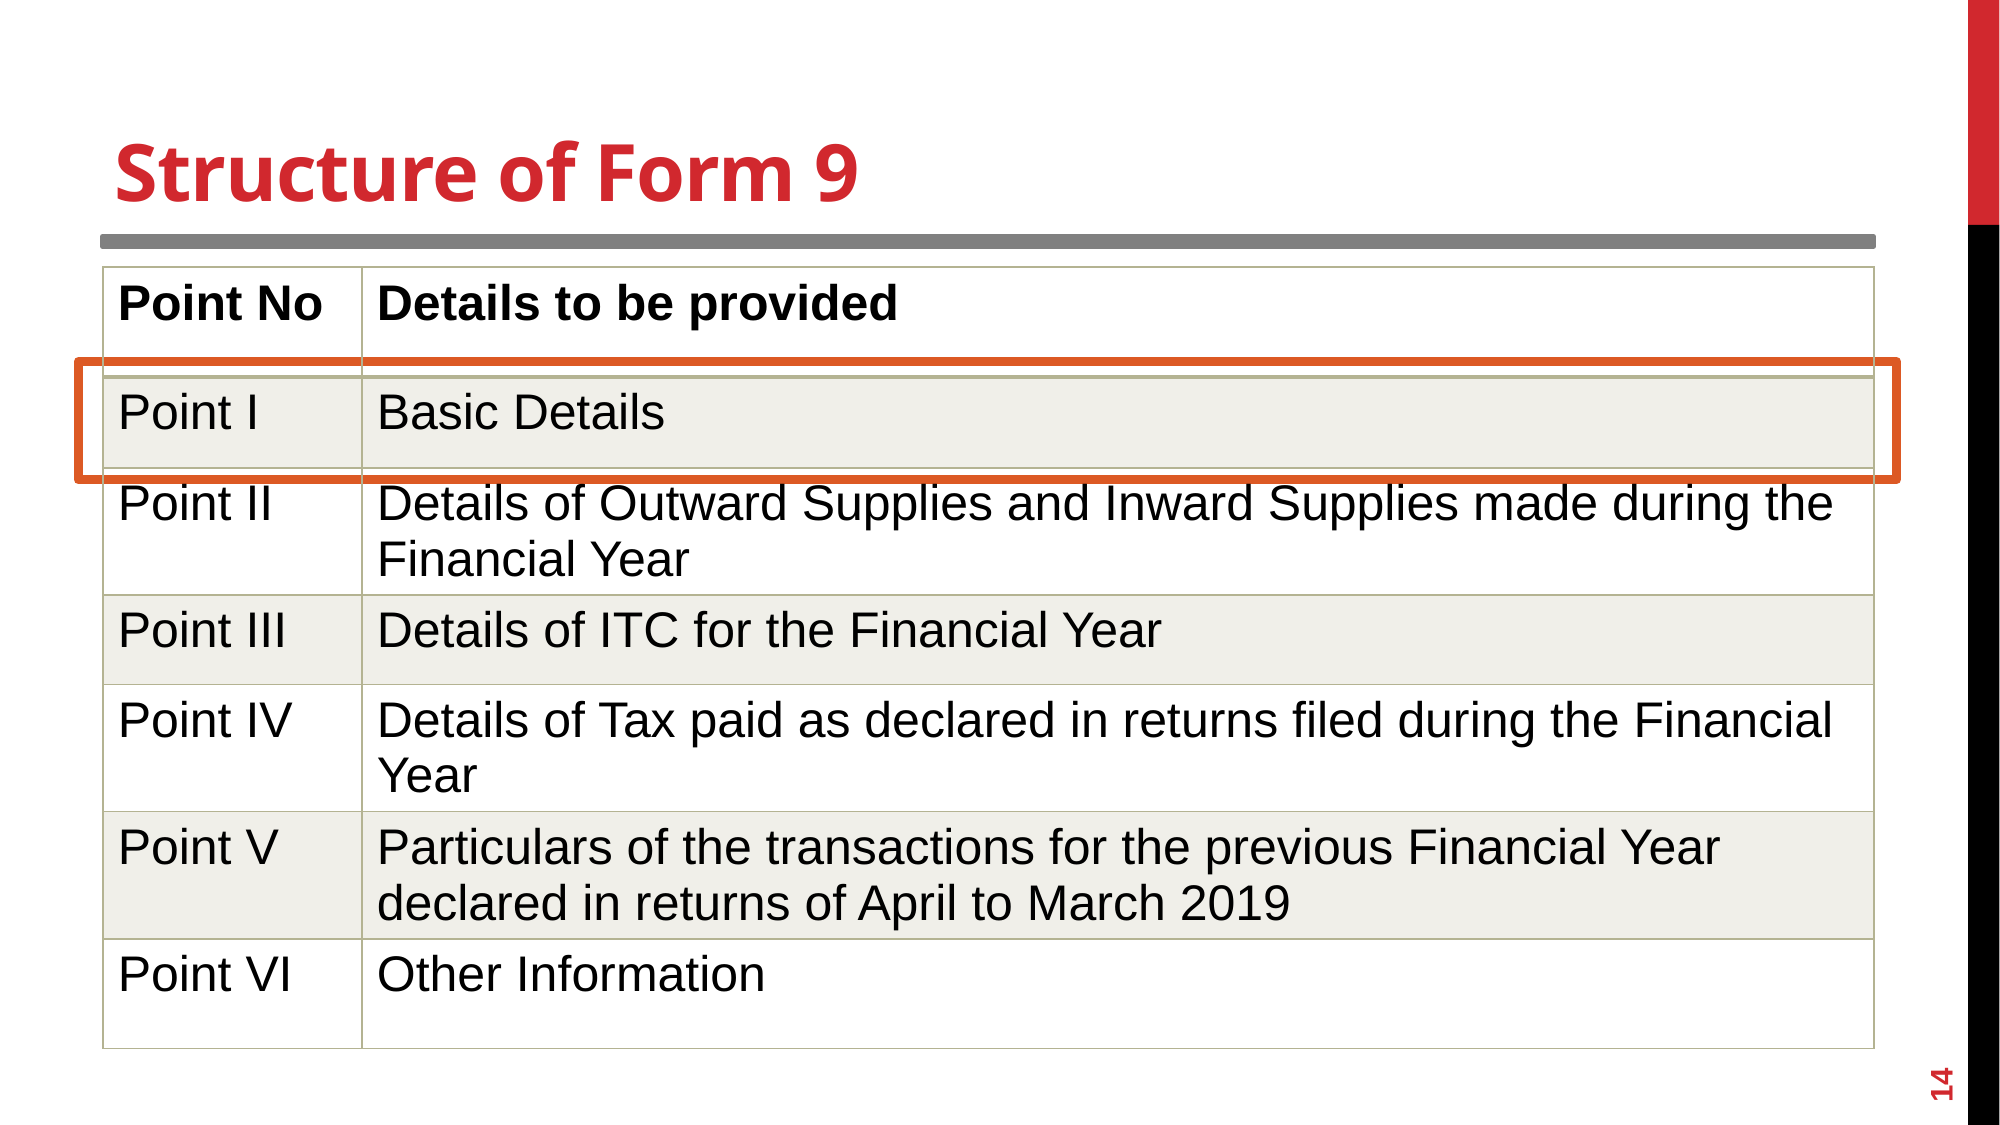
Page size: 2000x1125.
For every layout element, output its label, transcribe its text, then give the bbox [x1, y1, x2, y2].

title Structure of Form 9 [99, 25, 1874, 225]
table_cell Point VI [104, 940, 361, 1048]
table_cell Point II [104, 469, 361, 594]
table_cell Basic Details [363, 379, 1873, 467]
table_header Point No [104, 268, 361, 375]
table_cell Point V [104, 812, 361, 938]
text_box [1875, 359, 1899, 482]
table_header Details to be provided [363, 268, 1873, 375]
table_cell Details of ITC for the Financial Year [363, 596, 1873, 684]
table_cell Point III [104, 596, 361, 684]
table_cell Point IV [104, 685, 361, 811]
table_cell Other Information [363, 940, 1873, 1048]
table_cell Particulars of the transactions for the previous Financial Year declared in returns of April to March 2019 [363, 812, 1873, 938]
slide_number 14 [1909, 1025, 1971, 1118]
text_box [76, 359, 102, 482]
table_cell Details of Tax paid as declared in returns filed during the Financial Year [363, 685, 1873, 811]
table_cell Point I [104, 379, 361, 467]
table_cell Details of Outward Supplies and Inward Supplies made during the Financial Year [363, 469, 1873, 594]
